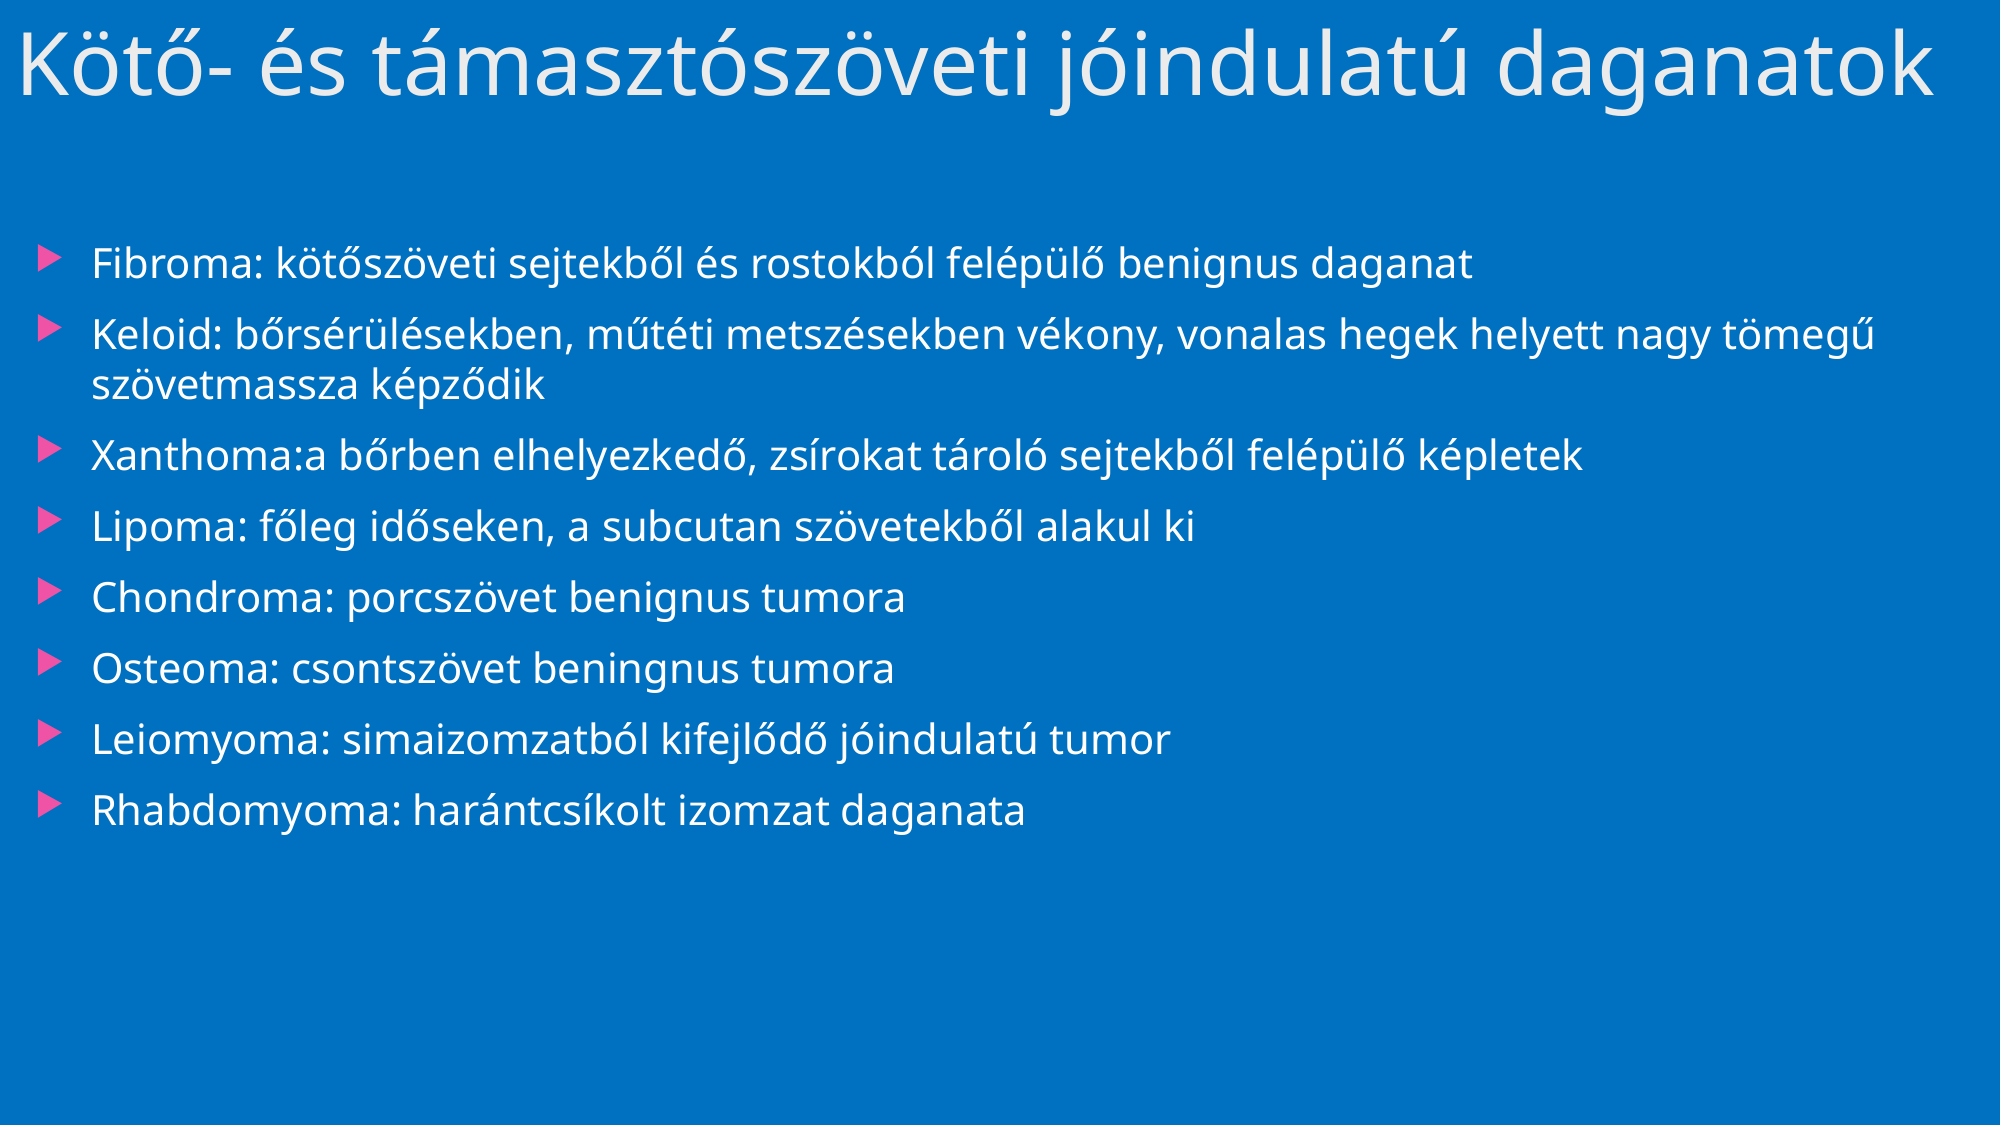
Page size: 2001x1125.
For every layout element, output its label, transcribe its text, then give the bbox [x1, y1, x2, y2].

title Kötő- és támasztószöveti jóindulatú daganatok [0, 0, 2000, 230]
list Fibroma: kötőszöveti sejtekből és rostokból felépülő benignus daganat Keloid: bőrsérülésekben, műtéti metszésekben vé­kony, vonalas hegek helyett nagy tömegű szövetmassza képződik Xanthoma:a bőrben elhelyezkedő, zsírokat tároló sejtekből felépülő képletek Lipoma: főleg időseken, a subcutan szövetekből alakul ki Chondroma: porcszövet benignus tumora Osteoma: csontszövet beningnus tumora Leiomyoma: simaizomzatból kifejlő­dő jóindulatú tumor Rhabdomyoma: harántcsíkolt izomzat daganata [19, 229, 1968, 1101]
